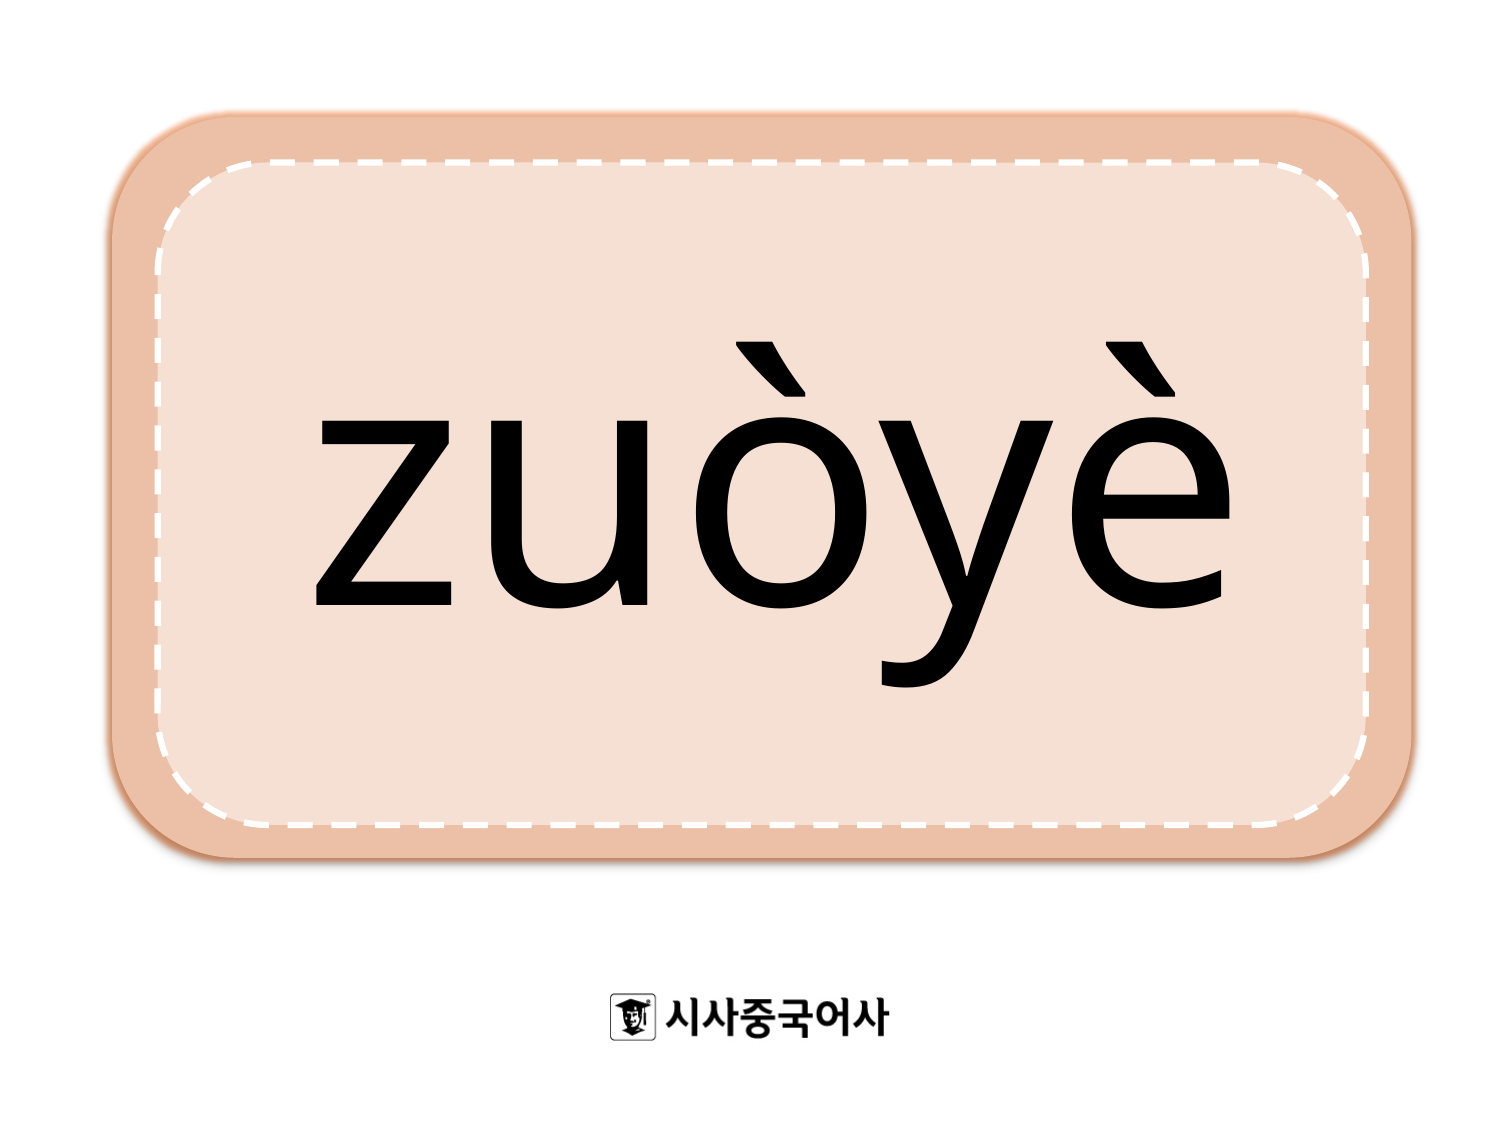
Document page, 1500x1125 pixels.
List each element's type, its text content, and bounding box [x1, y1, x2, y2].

picture [602, 987, 898, 1047]
text_box zuòyè [171, 136, 1380, 799]
